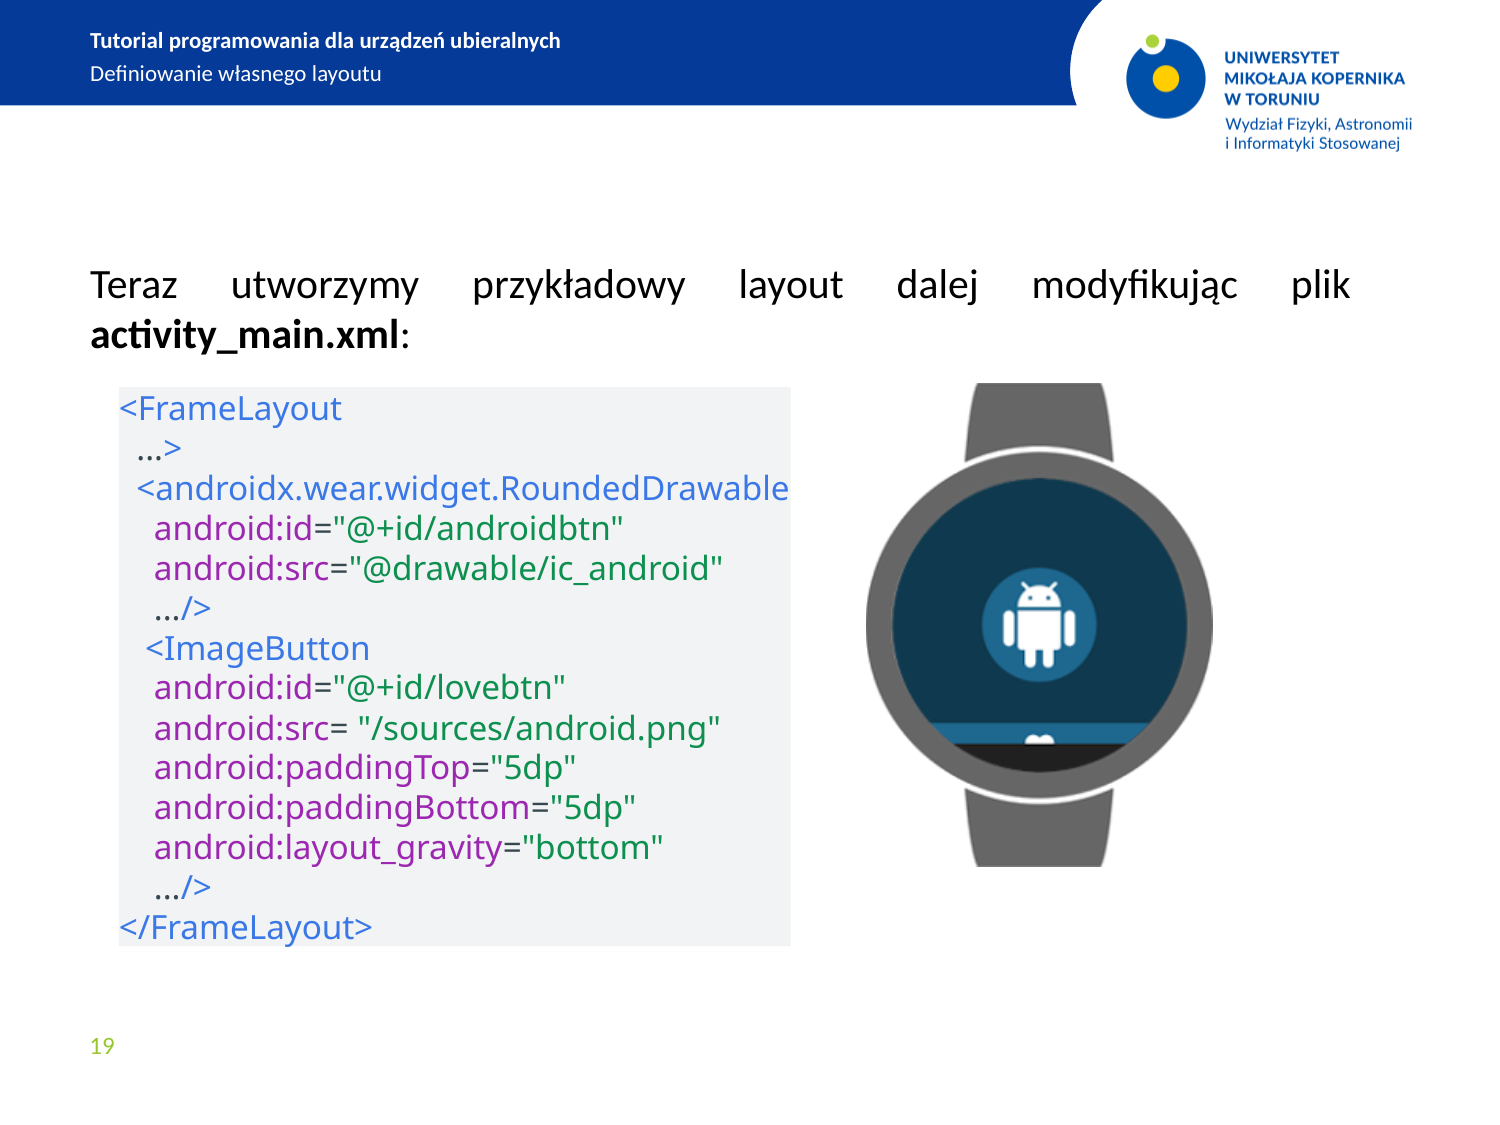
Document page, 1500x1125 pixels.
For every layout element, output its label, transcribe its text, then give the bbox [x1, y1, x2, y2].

list Teraz utworzymy przykładowy layout dalej modyfikując plik activity_main.xml: [75, 249, 1367, 693]
picture [1100, 8, 1438, 178]
text_box <FrameLayout ...> <androidx.wear.widget.RoundedDrawable android:id="@+id/androidbtn" android:src="@drawable/ic_android" .../> <ImageButton android:id="@+id/lovebtn" android:src= "/sources/android.png" android:paddingTop="5dp" android:paddingBottom="5dp" android:layout_gravity="bottom" .../> </FrameLayout> [118, 387, 791, 947]
list Tutorial programowania dla urządzeń ubieralnych [75, 18, 1040, 50]
list Definiowanie własnego layoutu [75, 50, 1040, 96]
picture [866, 383, 1213, 867]
